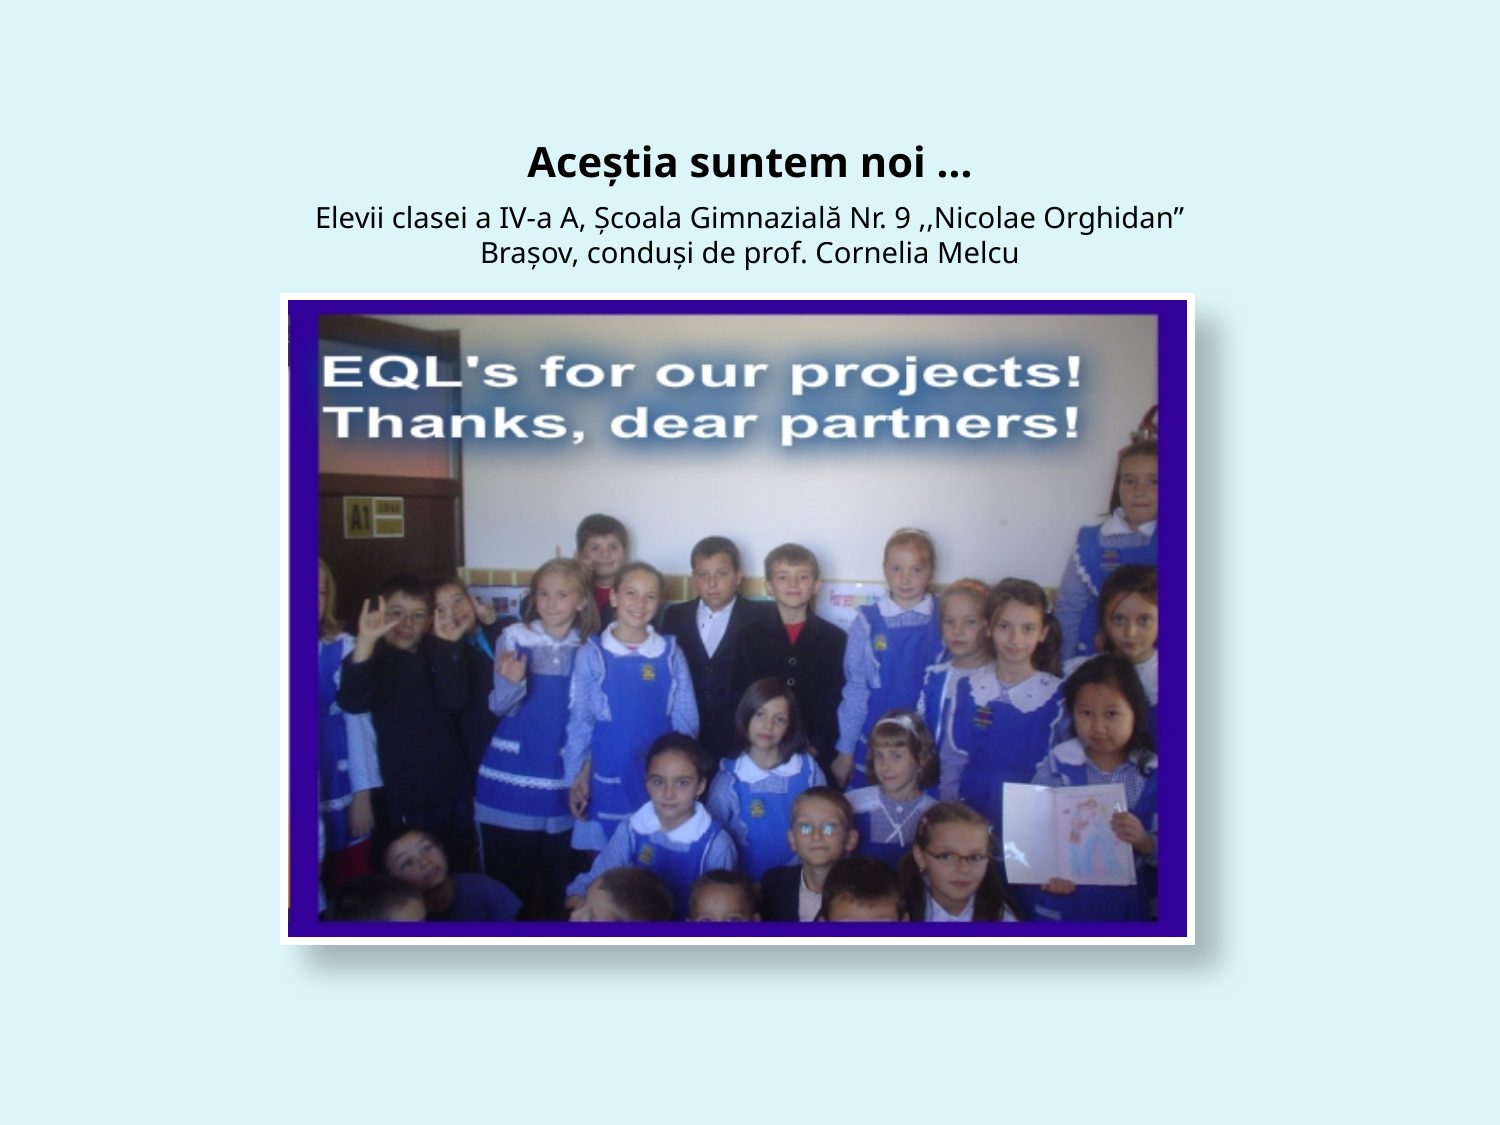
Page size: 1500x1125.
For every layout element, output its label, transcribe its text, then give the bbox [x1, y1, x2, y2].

picture [287, 299, 1188, 938]
list Elevii clasei a IV-a A, Şcoala Gimnazială Nr. 9 ,,Nicolae Orghidan” Braşov, conduşi de prof. Cornelia Melcu [300, 191, 1200, 279]
title Aceştia suntem noi ... [300, 99, 1200, 186]
